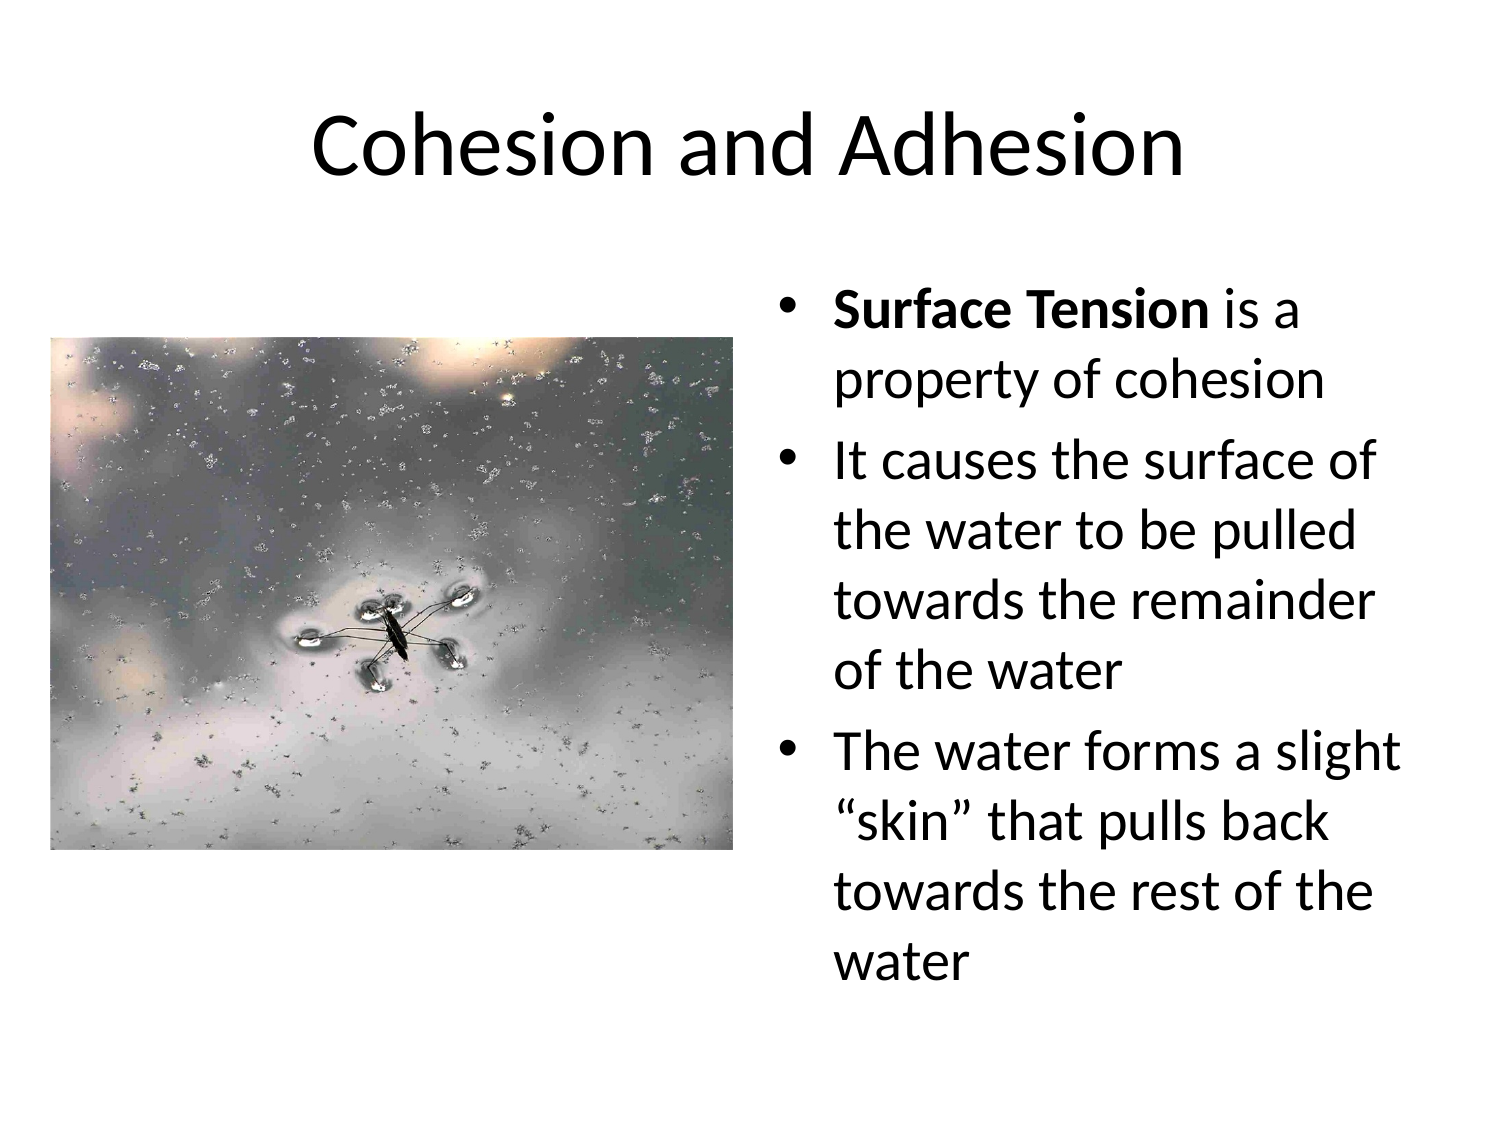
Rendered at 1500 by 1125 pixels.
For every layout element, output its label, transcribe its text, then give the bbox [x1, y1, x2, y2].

title Cohesion and Adhesion [75, 45, 1425, 233]
picture [49, 337, 734, 851]
list Surface Tension is a property of cohesion It causes the surface of the water to be pulled towards the remainder of the water The water forms a slight “skin” that pulls back towards the rest of the water [762, 262, 1425, 1005]
